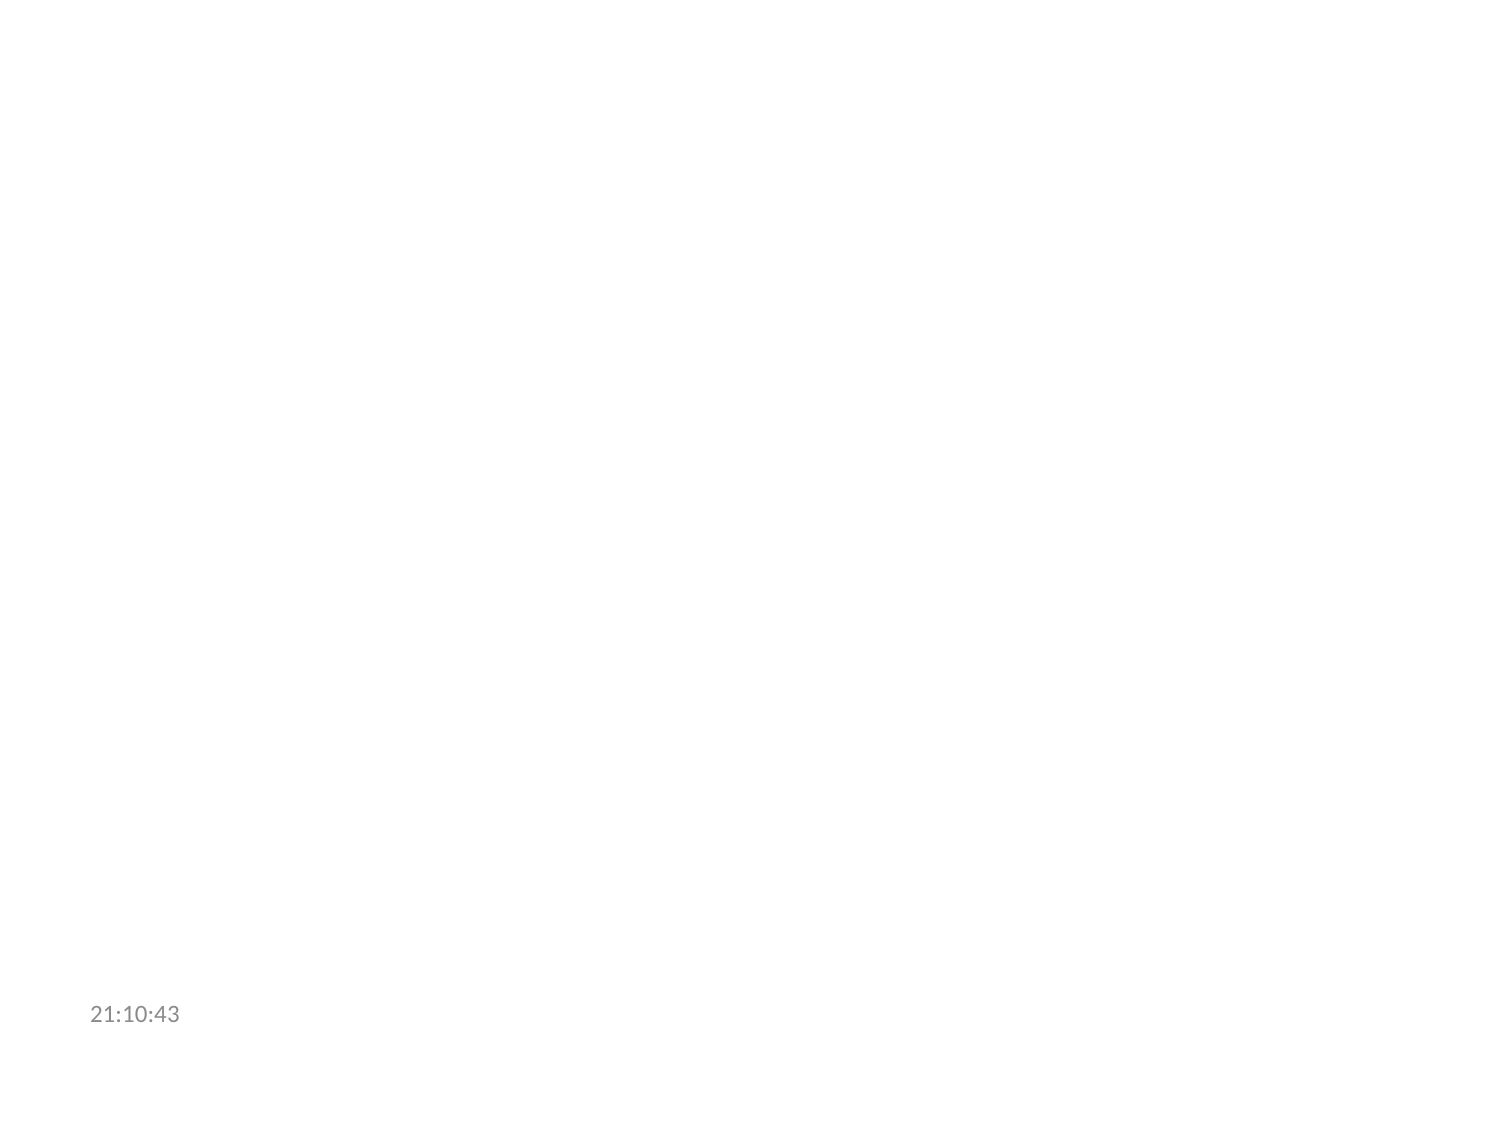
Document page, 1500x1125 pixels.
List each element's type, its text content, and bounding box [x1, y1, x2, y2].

text_box 15:35:09 [75, 982, 425, 1043]
